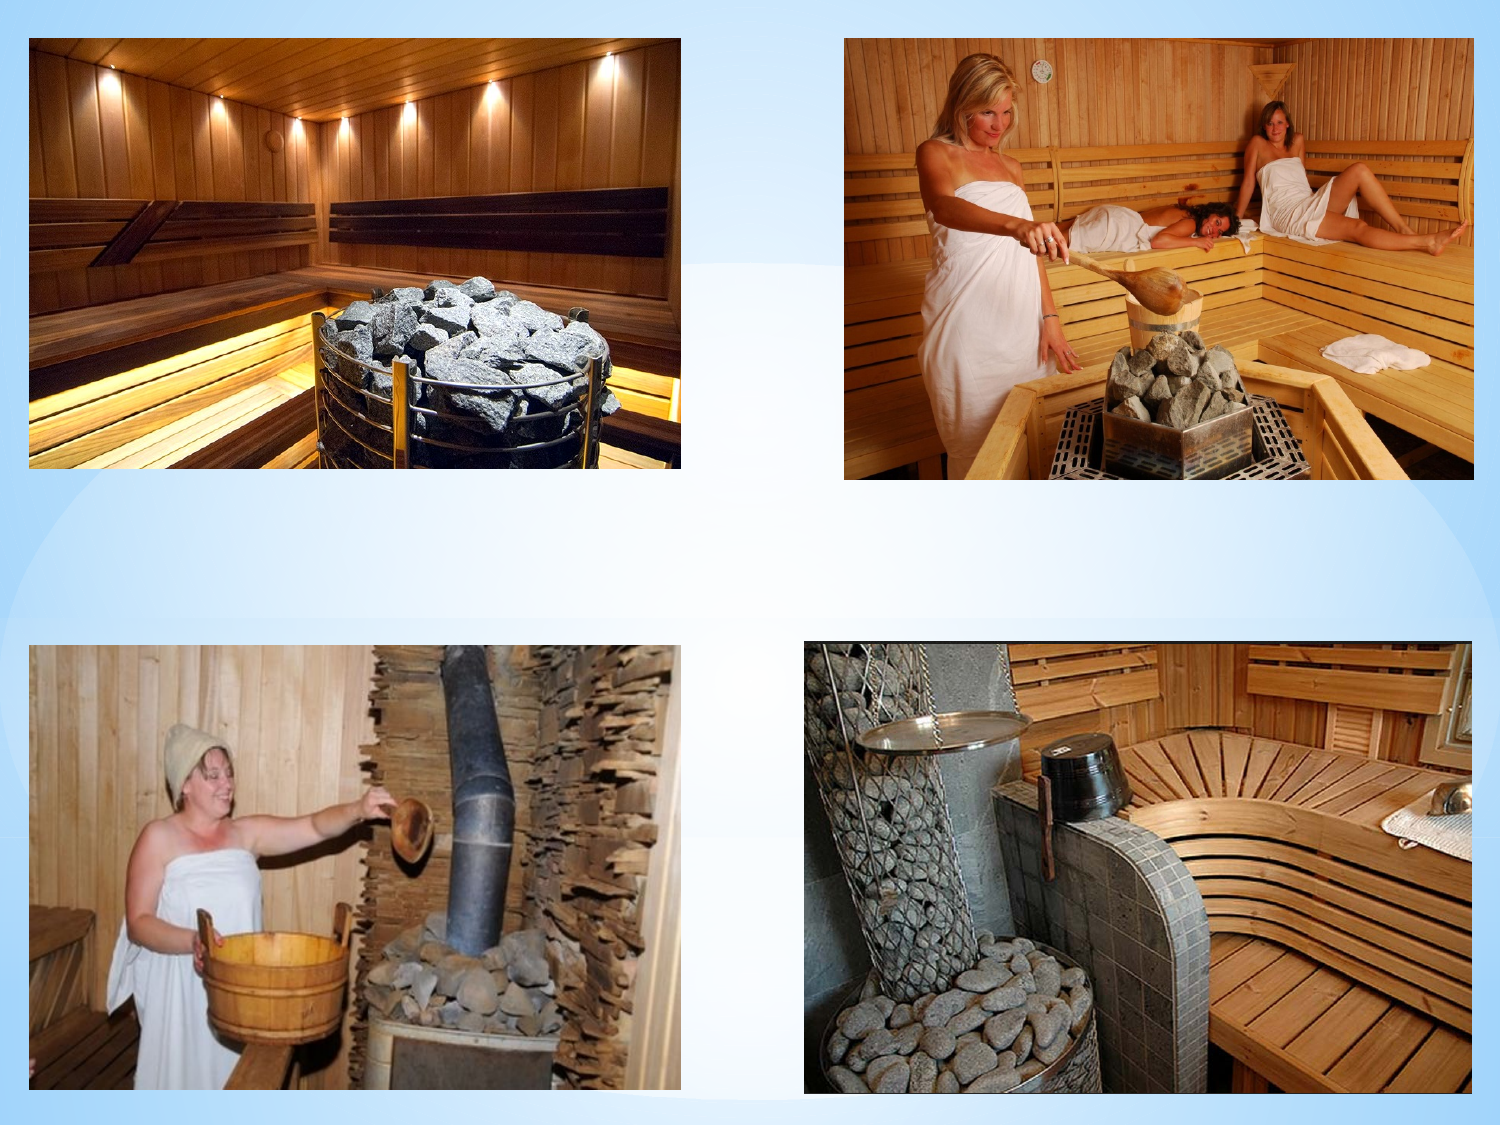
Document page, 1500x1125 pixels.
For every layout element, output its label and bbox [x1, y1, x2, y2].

picture [844, 38, 1474, 480]
picture [29, 644, 681, 1090]
picture [29, 38, 681, 470]
picture [804, 640, 1472, 1094]
